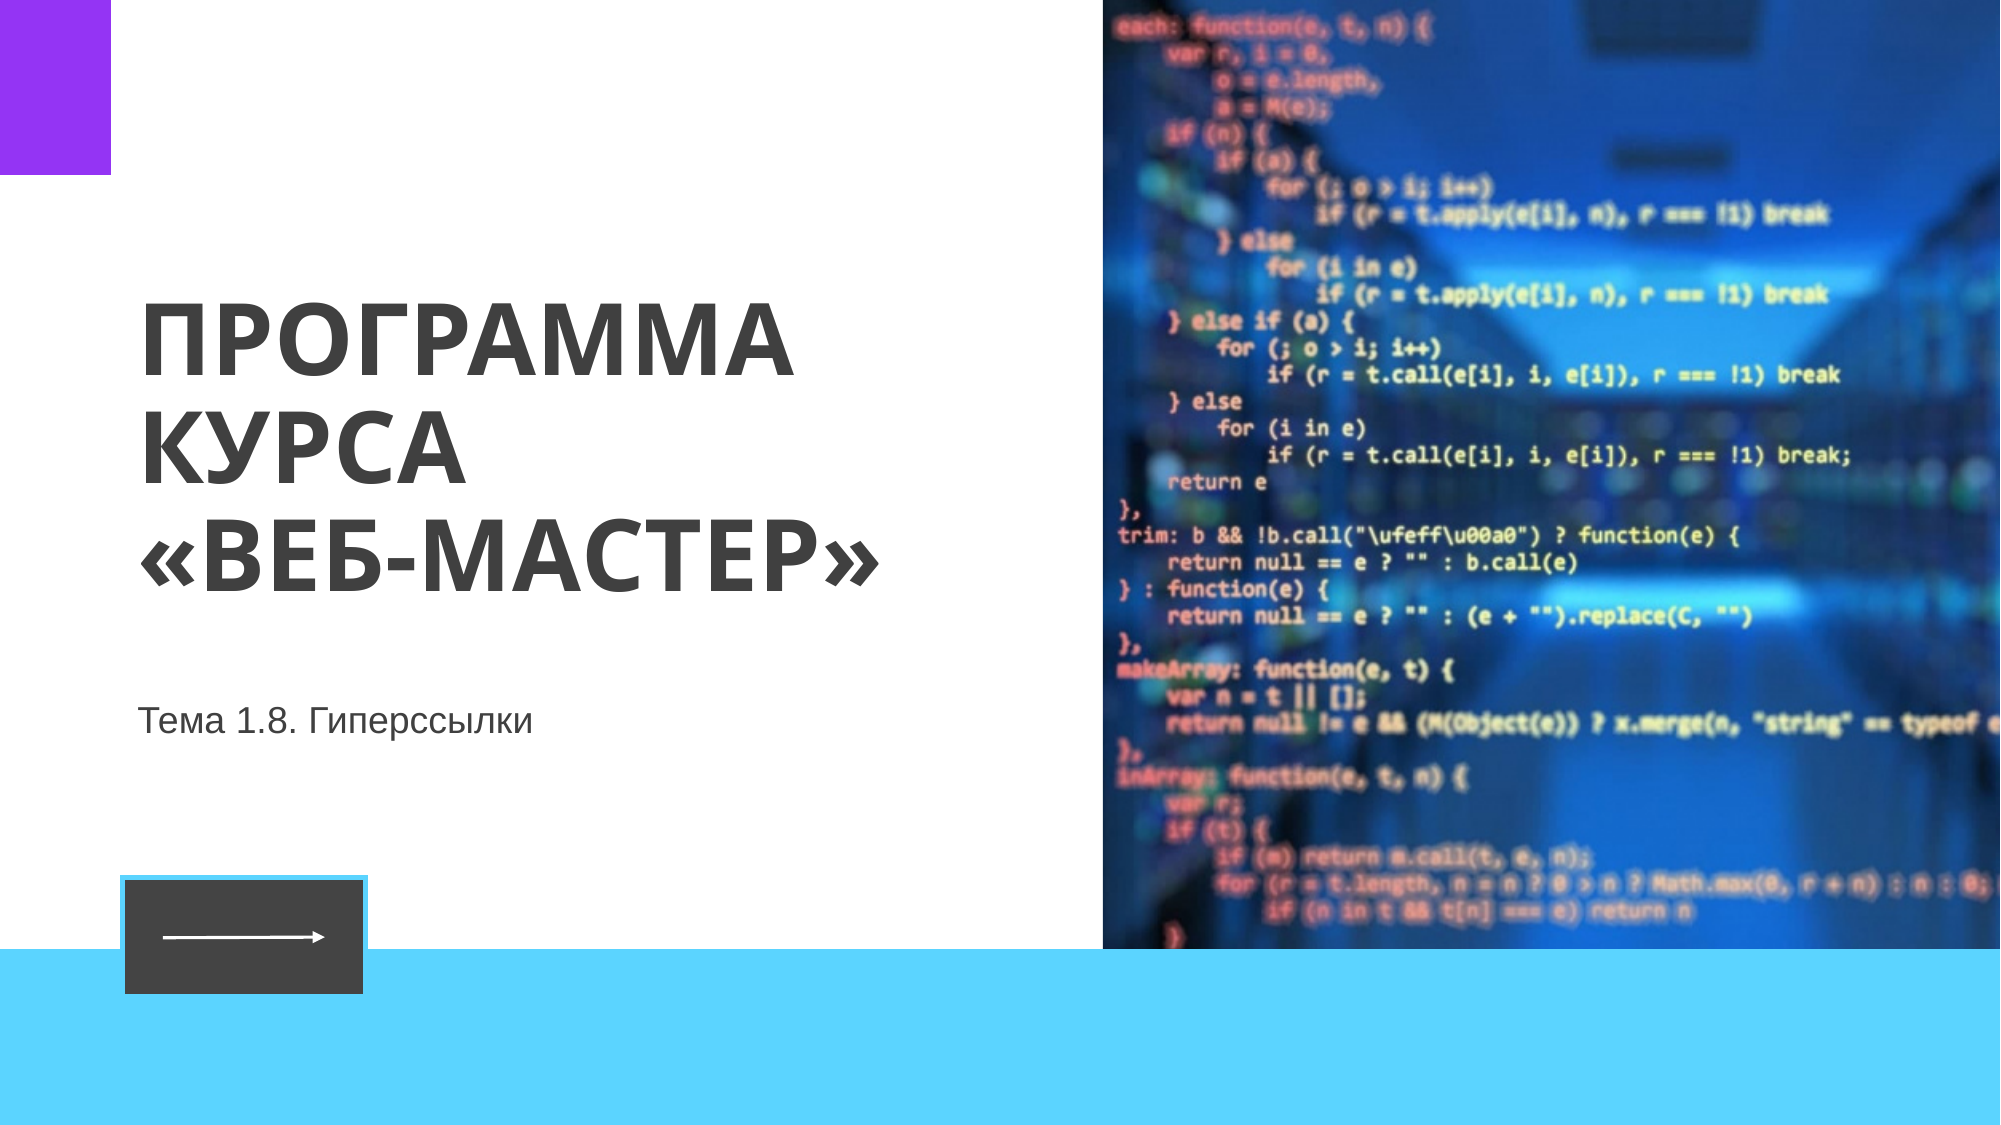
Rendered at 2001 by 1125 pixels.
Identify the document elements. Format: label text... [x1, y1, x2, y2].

text_box Тема 1.8. Гиперссылки [122, 693, 989, 799]
text_box [121, 876, 367, 998]
text_box ПРОГРАММА КУРСА «ВЕБ-МАСТЕР» [122, 228, 1102, 621]
text_box [0, 949, 2000, 1125]
text_box [0, 0, 111, 175]
picture [1102, 0, 2000, 955]
